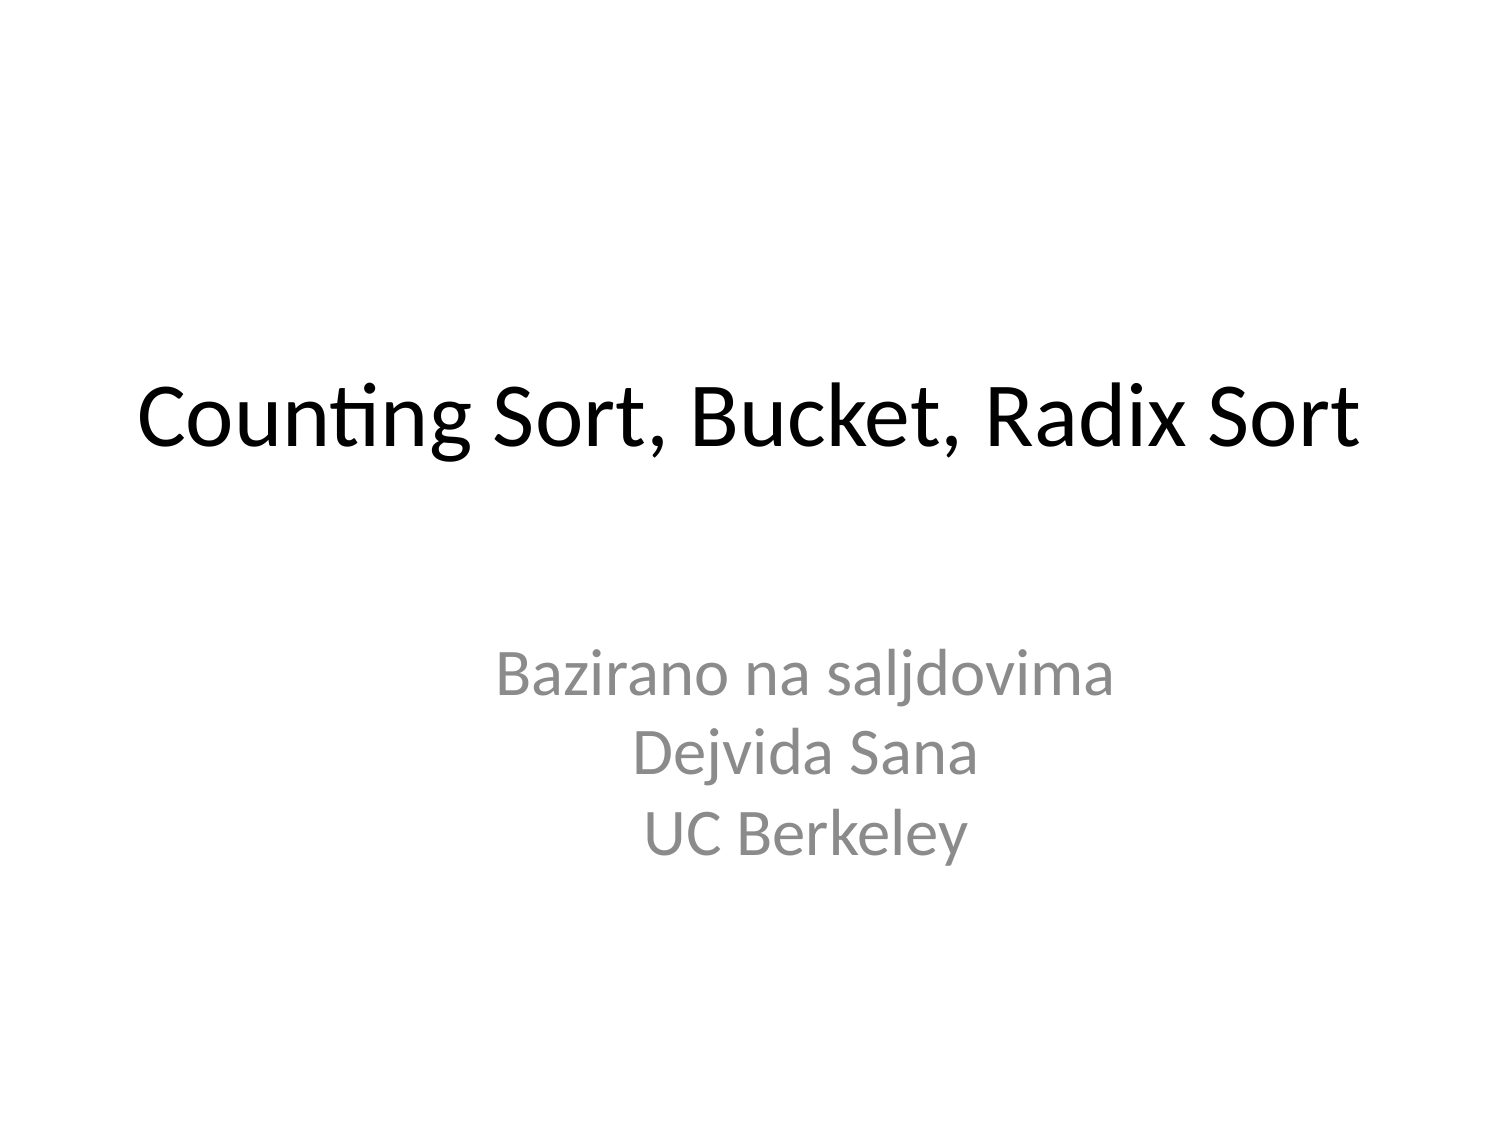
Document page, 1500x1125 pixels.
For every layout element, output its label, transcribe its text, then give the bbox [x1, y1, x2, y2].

text_box Counting Sort, Bucket, Radix Sort [112, 349, 1388, 591]
text_box Bazirano na saljdovima Dejvida Sana UC Berkeley [224, 637, 1388, 925]
